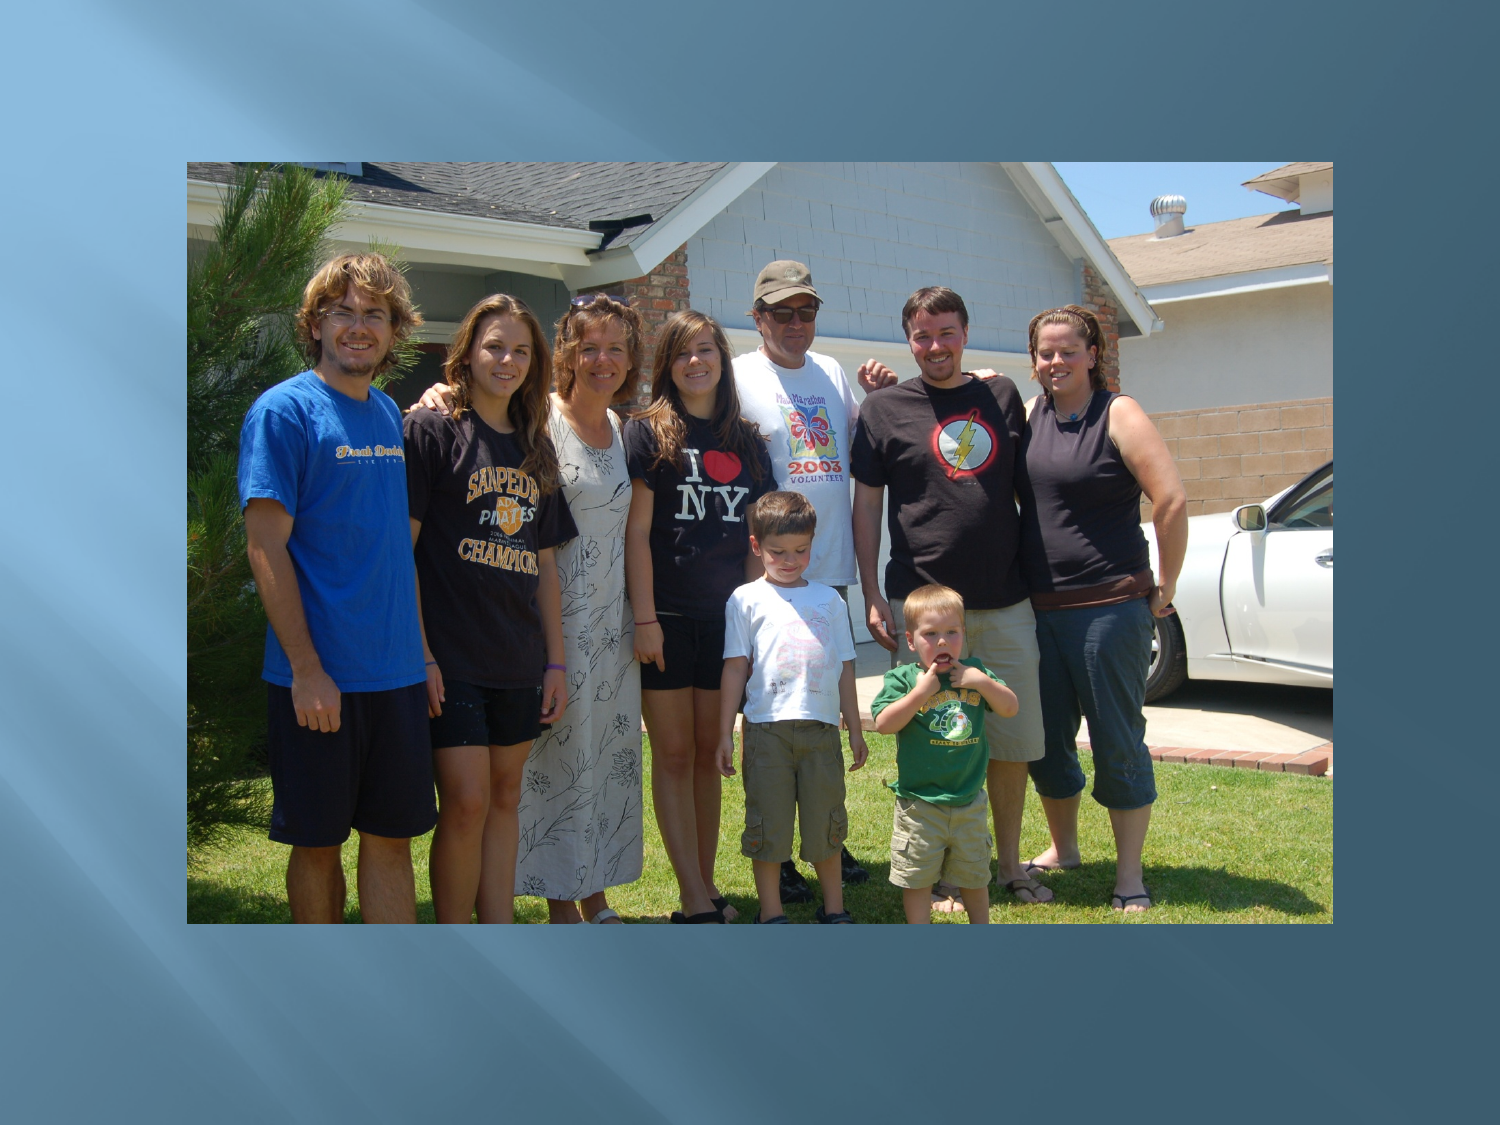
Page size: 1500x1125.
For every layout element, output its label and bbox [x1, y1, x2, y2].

picture [187, 162, 1333, 924]
